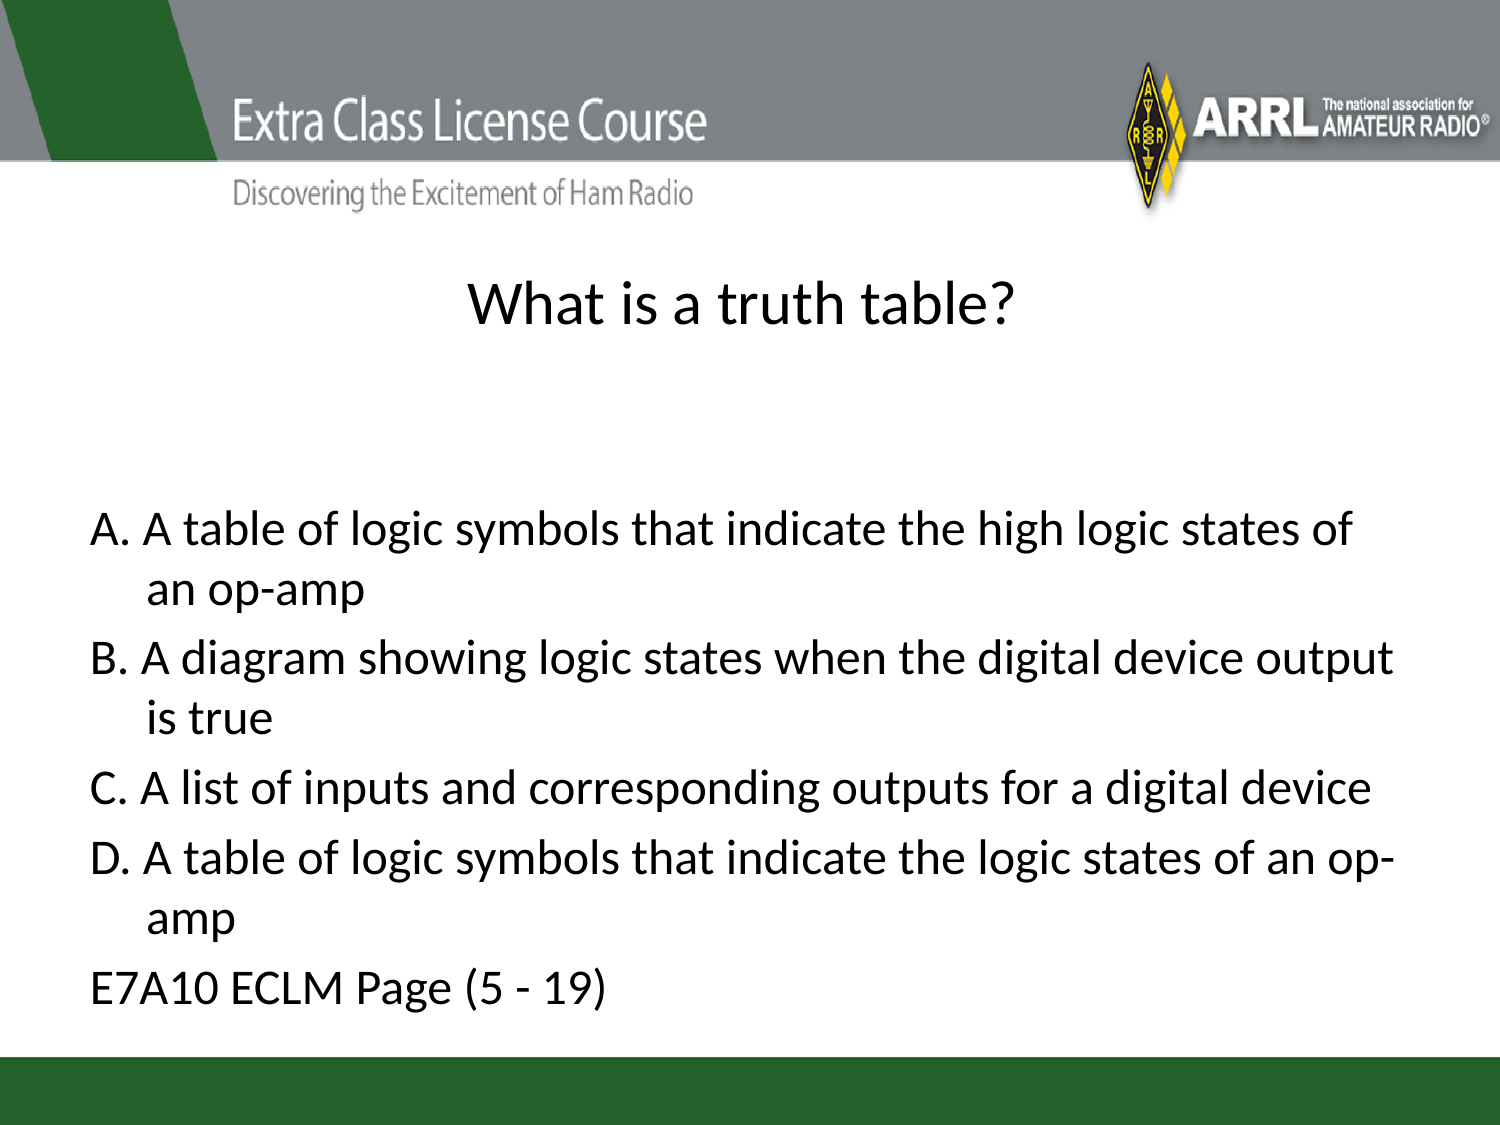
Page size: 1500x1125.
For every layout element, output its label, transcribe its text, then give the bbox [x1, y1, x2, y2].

list A. A table of logic symbols that indicate the high logic states of an op-amp B. A diagram showing logic states when the digital device output is true C. A list of inputs and corresponding outputs for a digital device D. A table of logic symbols that indicate the logic states of an op-amp E7A10 ECLM Page (5 - 19) [75, 487, 1425, 1005]
title What is a truth table? [75, 254, 1425, 435]
picture [0, 0, 1500, 1125]
